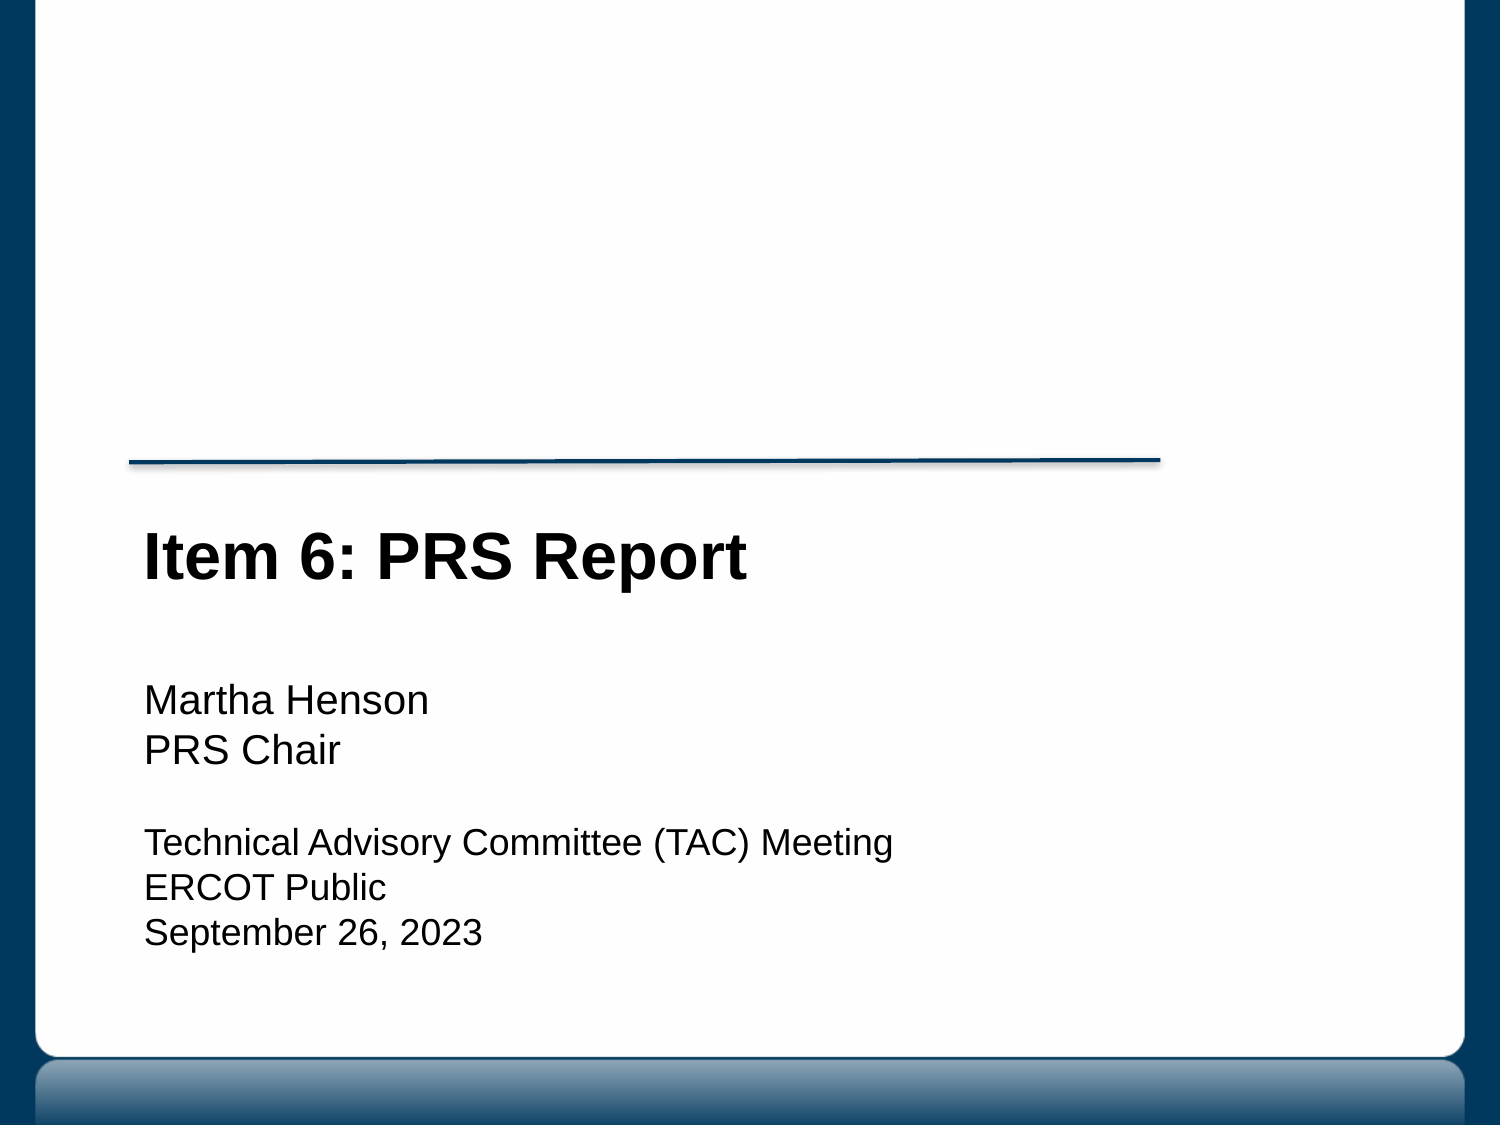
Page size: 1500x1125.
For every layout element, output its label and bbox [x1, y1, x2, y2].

picture [35, 0, 1465, 1125]
text_box [128, 459, 1367, 931]
